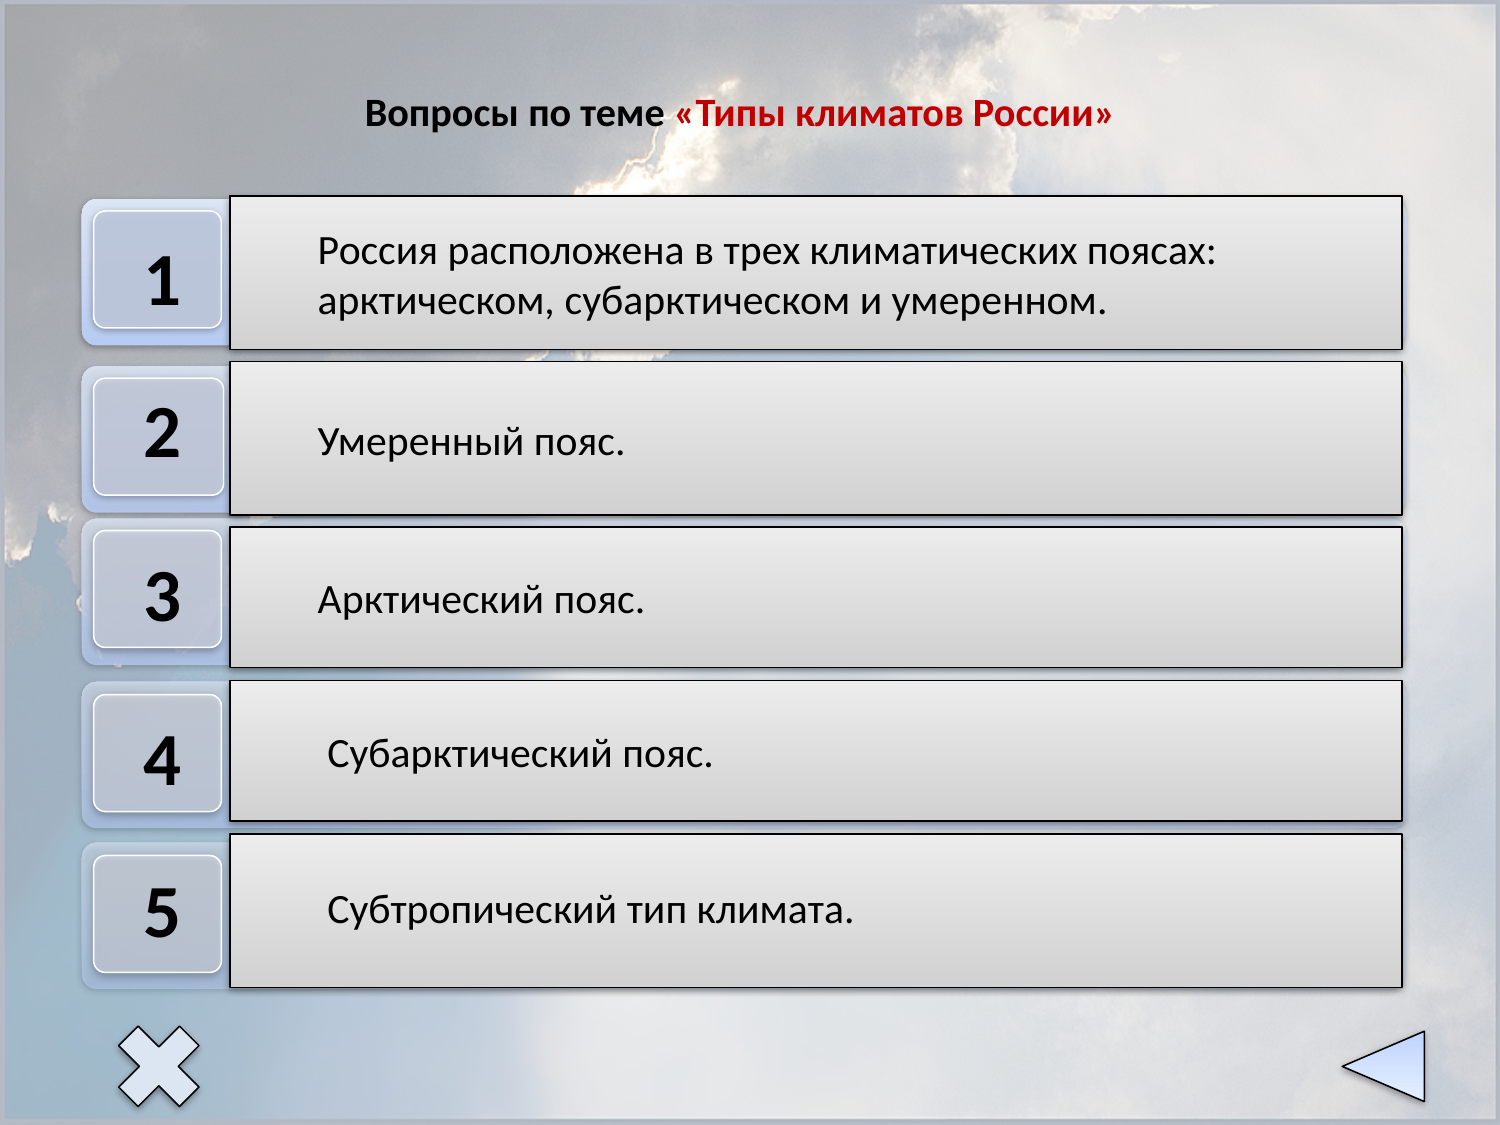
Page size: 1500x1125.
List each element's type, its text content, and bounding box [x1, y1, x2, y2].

text_box [118, 1025, 200, 1108]
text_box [81, 198, 1407, 990]
text_box [1341, 1030, 1426, 1103]
title Вопросы по теме «Типы климатов России» [53, 78, 1429, 142]
